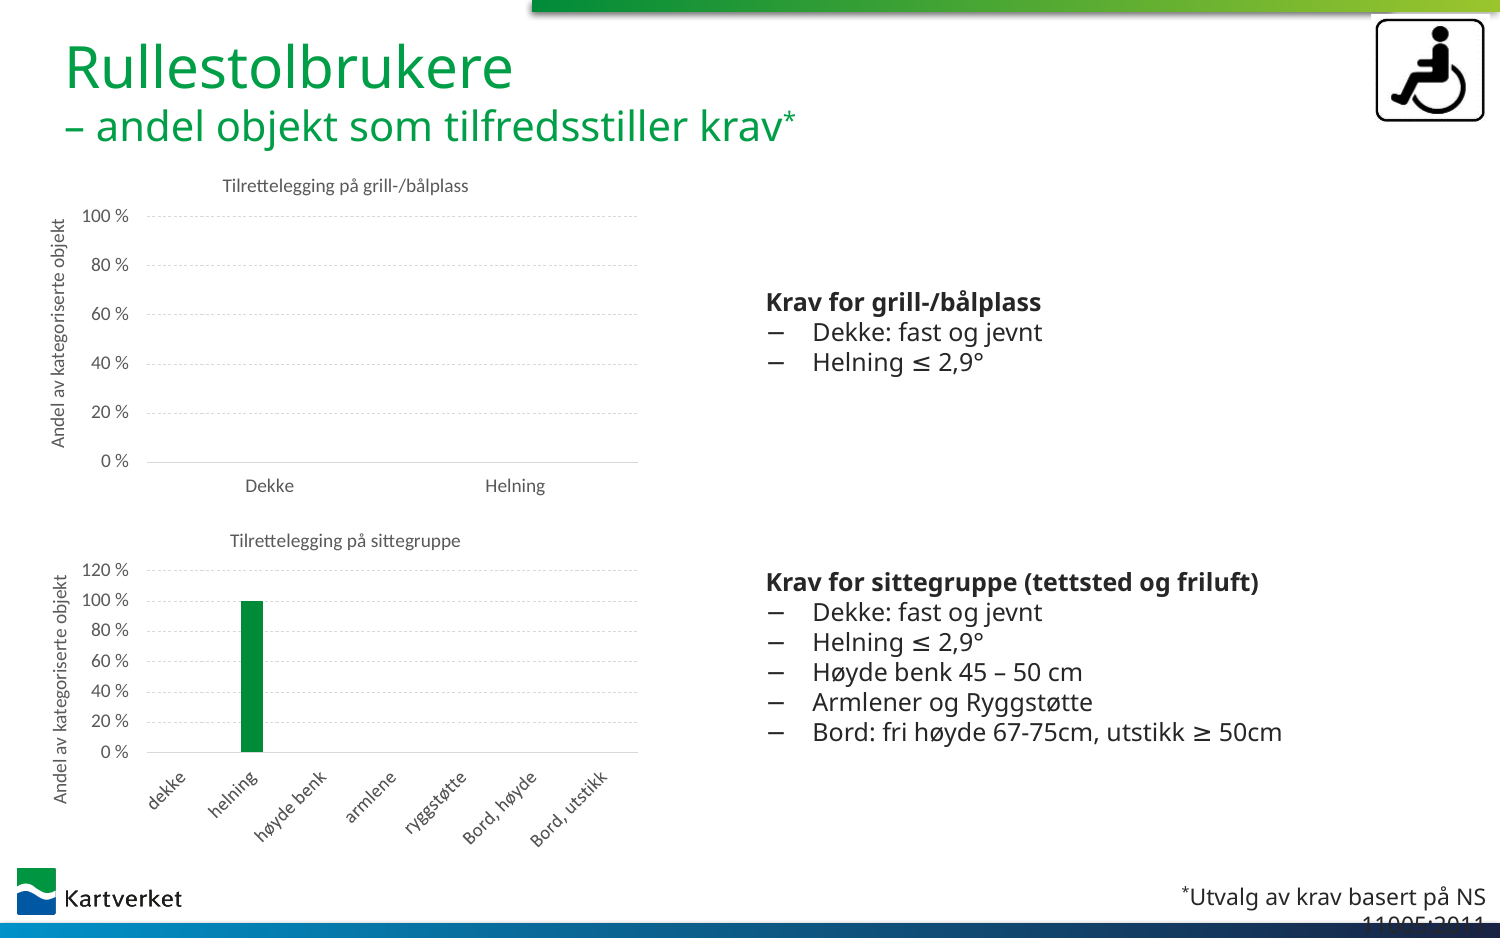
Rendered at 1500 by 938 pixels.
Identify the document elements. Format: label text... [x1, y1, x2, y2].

text_box Krav for sittegruppe (tettsted og friluft) Dekke: fast og jevnt Helning ≤ 2,9° Høyde benk 45 – 50 cm Armlener og Ryggstøtte Bord: fri høyde 67-75cm, utstikk ≥ 50cm [750, 559, 1500, 754]
text_box Rullestolbrukere – andel objekt som tilfredsstiller krav* [49, 14, 1431, 158]
text_box Krav for grill-/bålplass Dekke: fast og jevnt Helning ≤ 2,9° [750, 279, 1452, 384]
picture [1371, 13, 1491, 127]
text_box *Utvalg av krav basert på NS 11005:2011 [1068, 873, 1500, 938]
picture [41, 520, 650, 859]
picture [41, 166, 650, 505]
